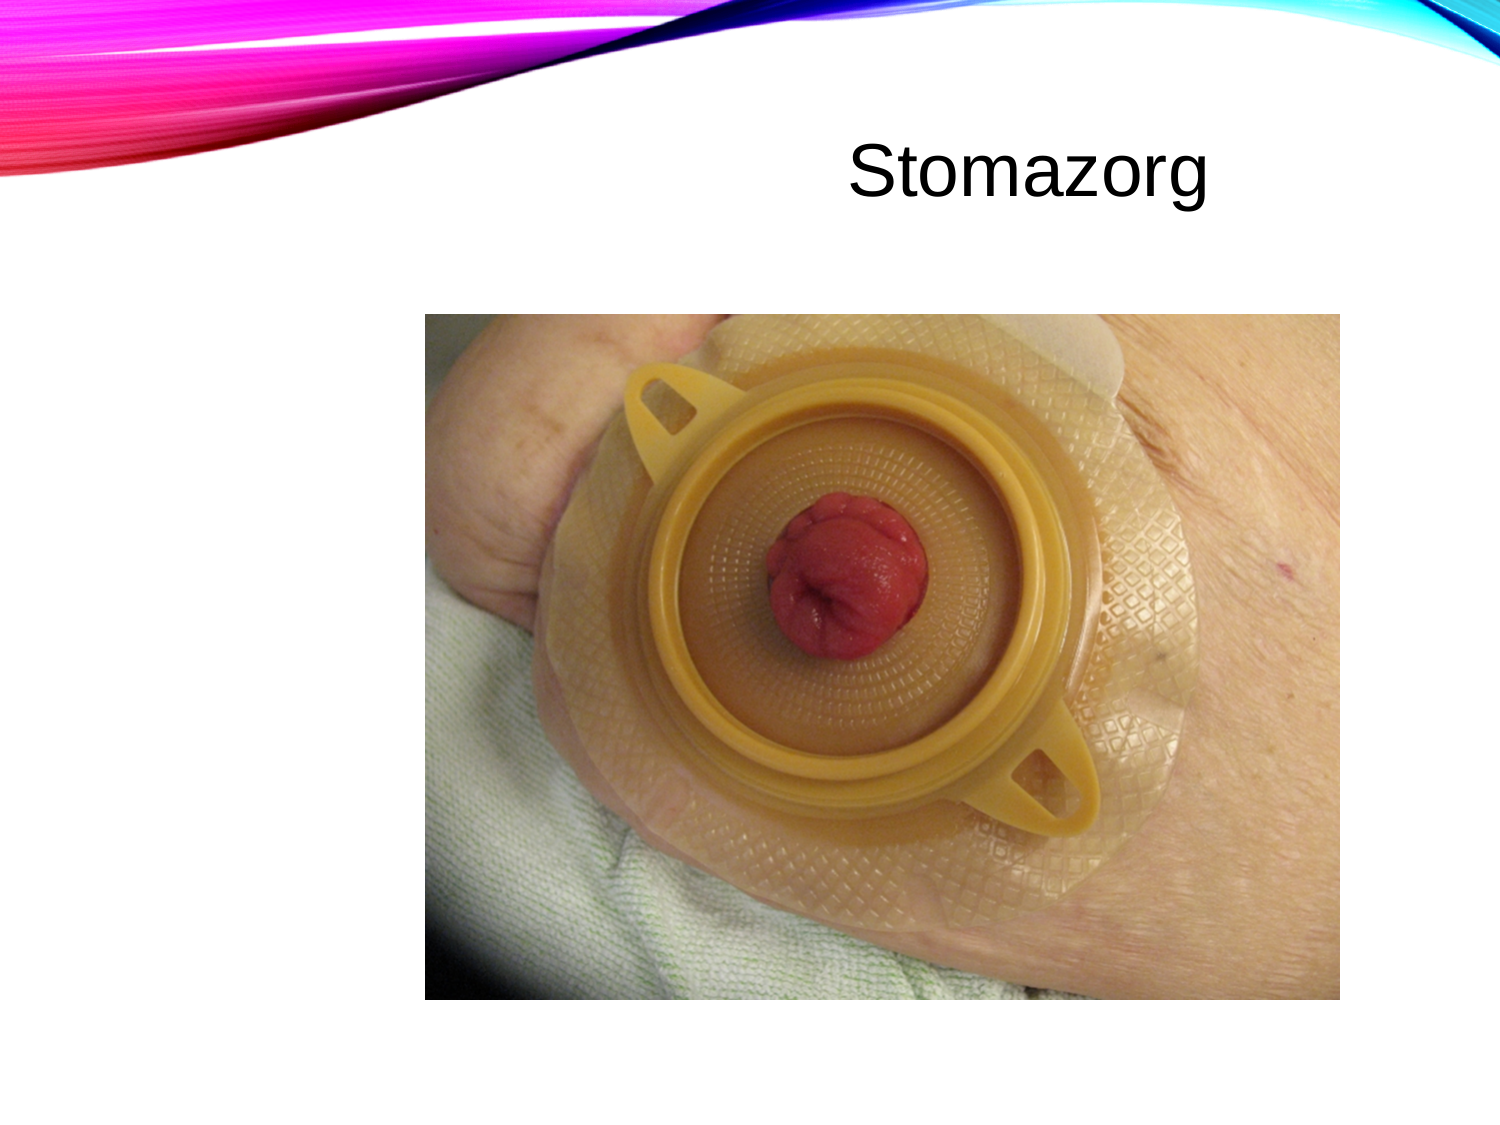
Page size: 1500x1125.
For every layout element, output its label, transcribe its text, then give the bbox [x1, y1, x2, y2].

picture [425, 314, 1340, 1000]
picture [0, 0, 1500, 178]
text_box Stomazorg [832, 113, 1500, 219]
